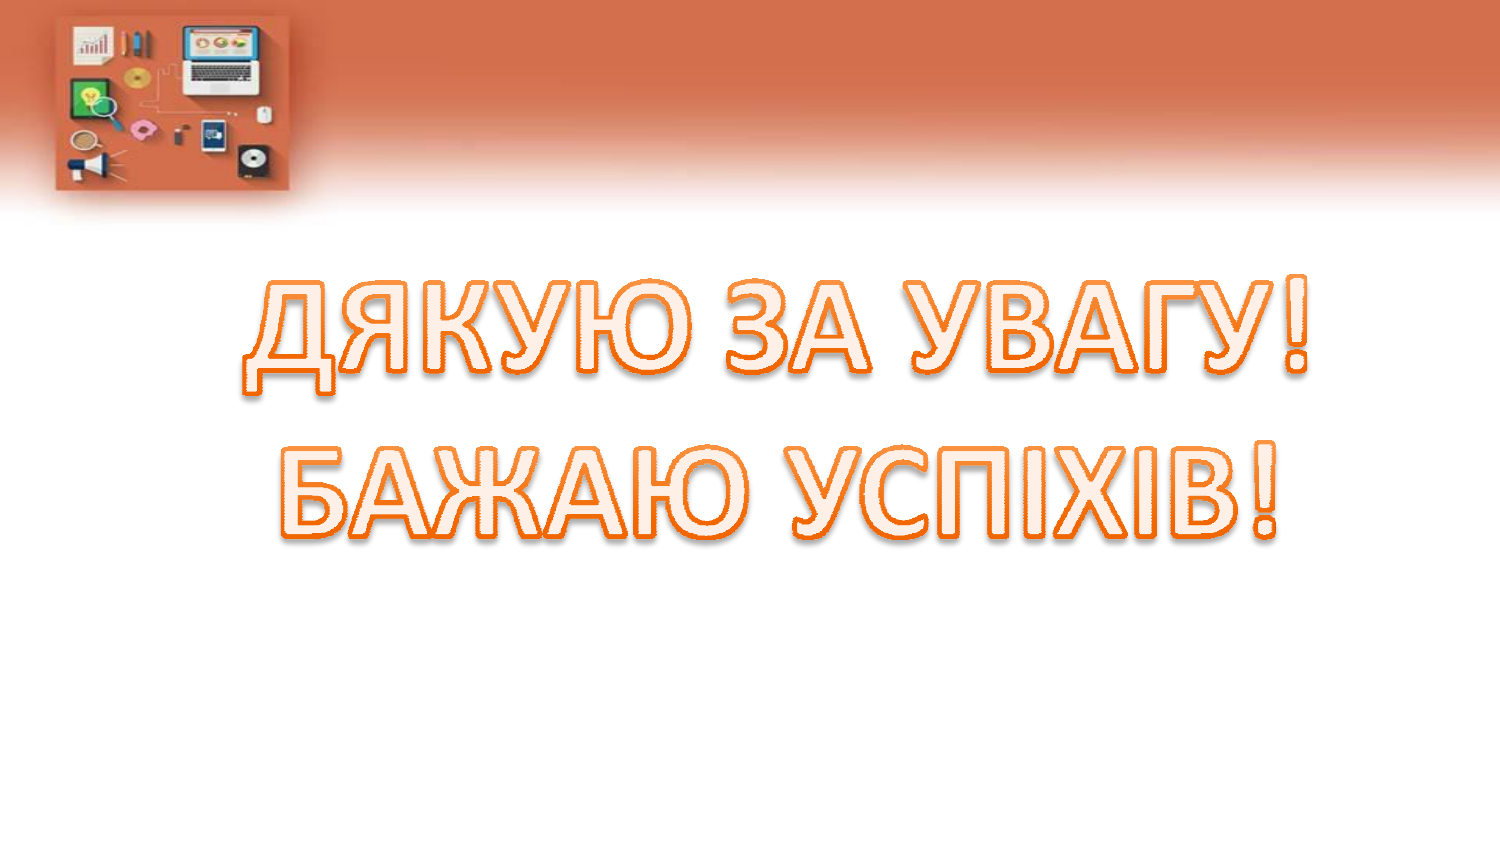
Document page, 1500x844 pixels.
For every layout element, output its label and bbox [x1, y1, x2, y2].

text_box [280, 440, 1276, 540]
text_box [1192, 364, 1408, 672]
text_box [151, 198, 1223, 507]
text_box [1223, 198, 1439, 507]
text_box [242, 274, 1308, 396]
text_box [181, 364, 1192, 672]
picture [0, 0, 1500, 231]
